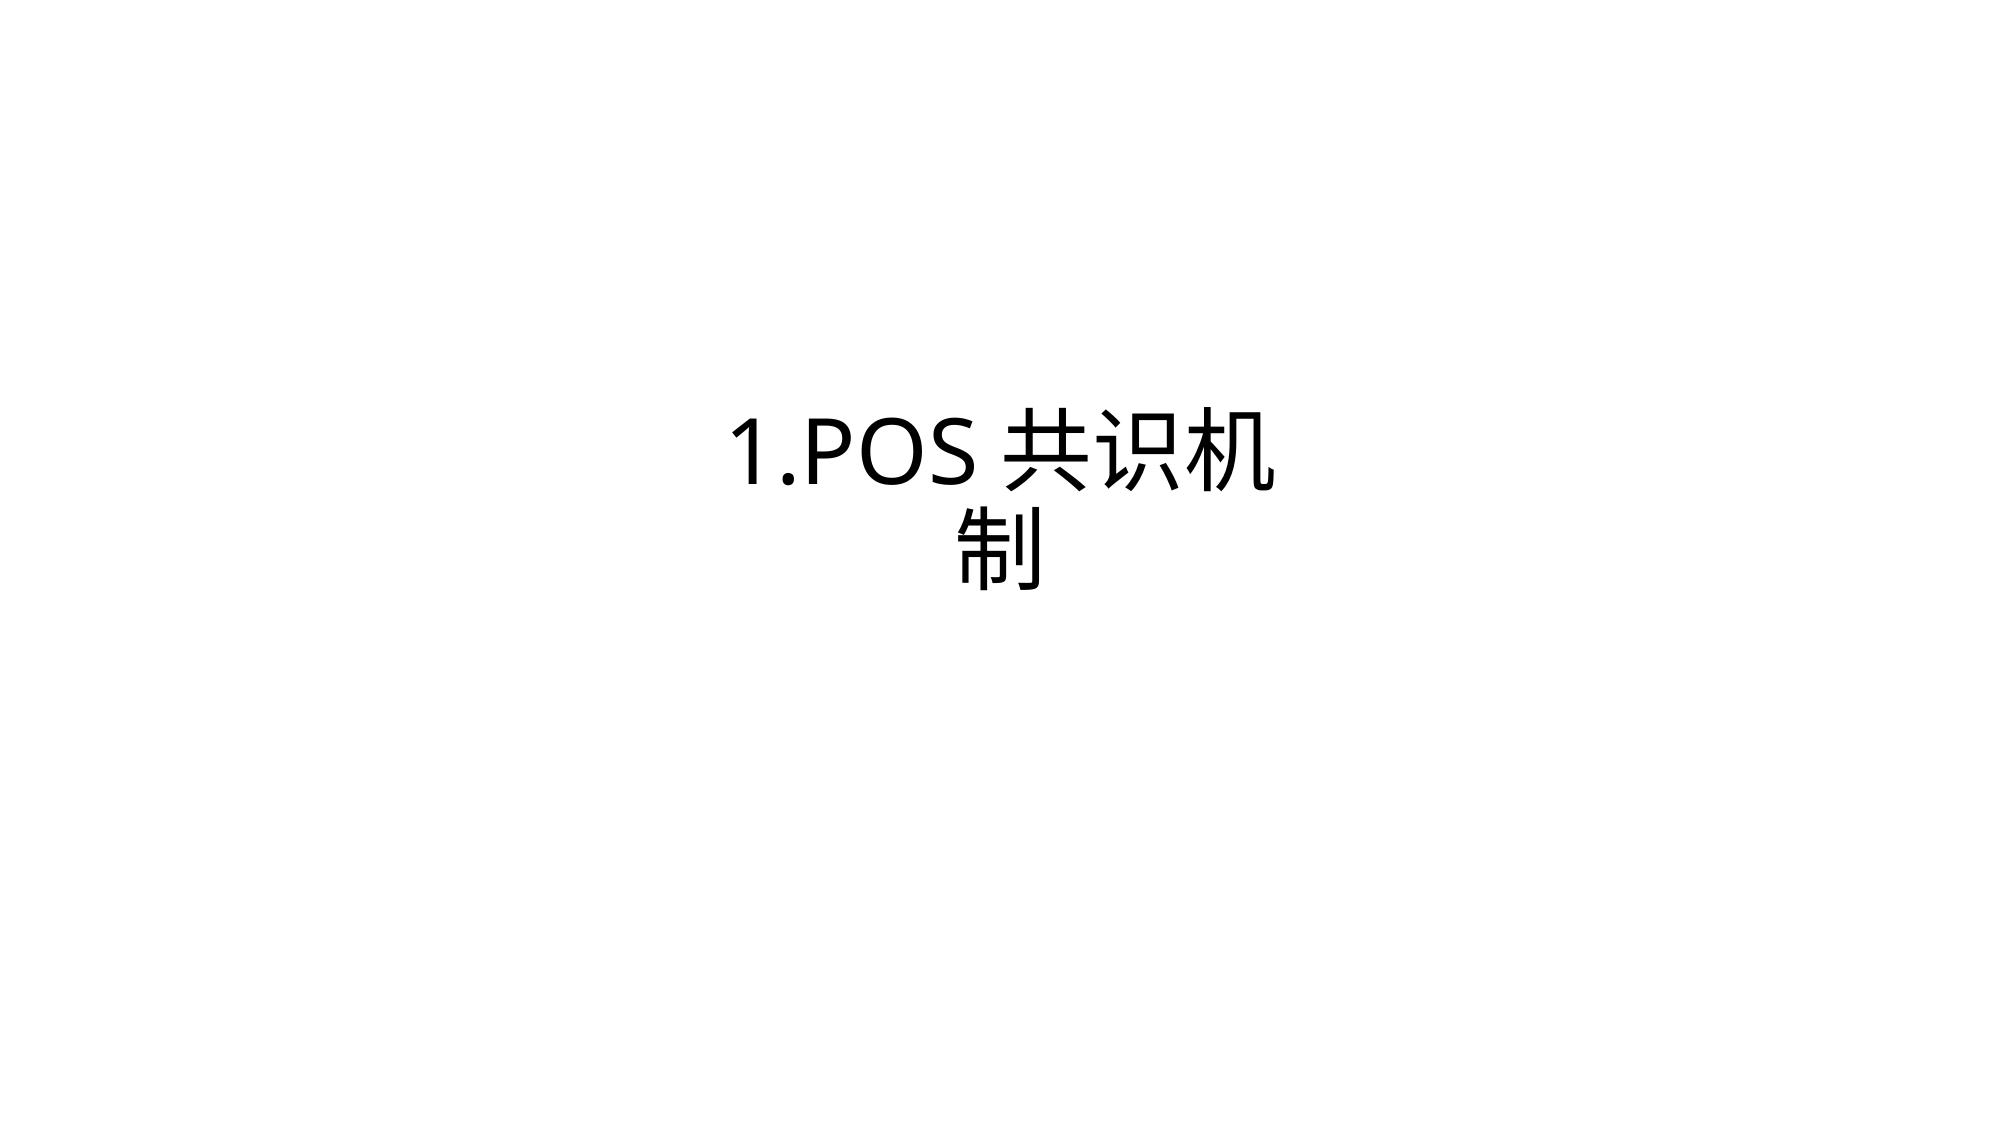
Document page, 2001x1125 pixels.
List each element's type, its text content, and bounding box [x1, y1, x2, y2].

title 1.POS共识机制 [686, 395, 1314, 613]
